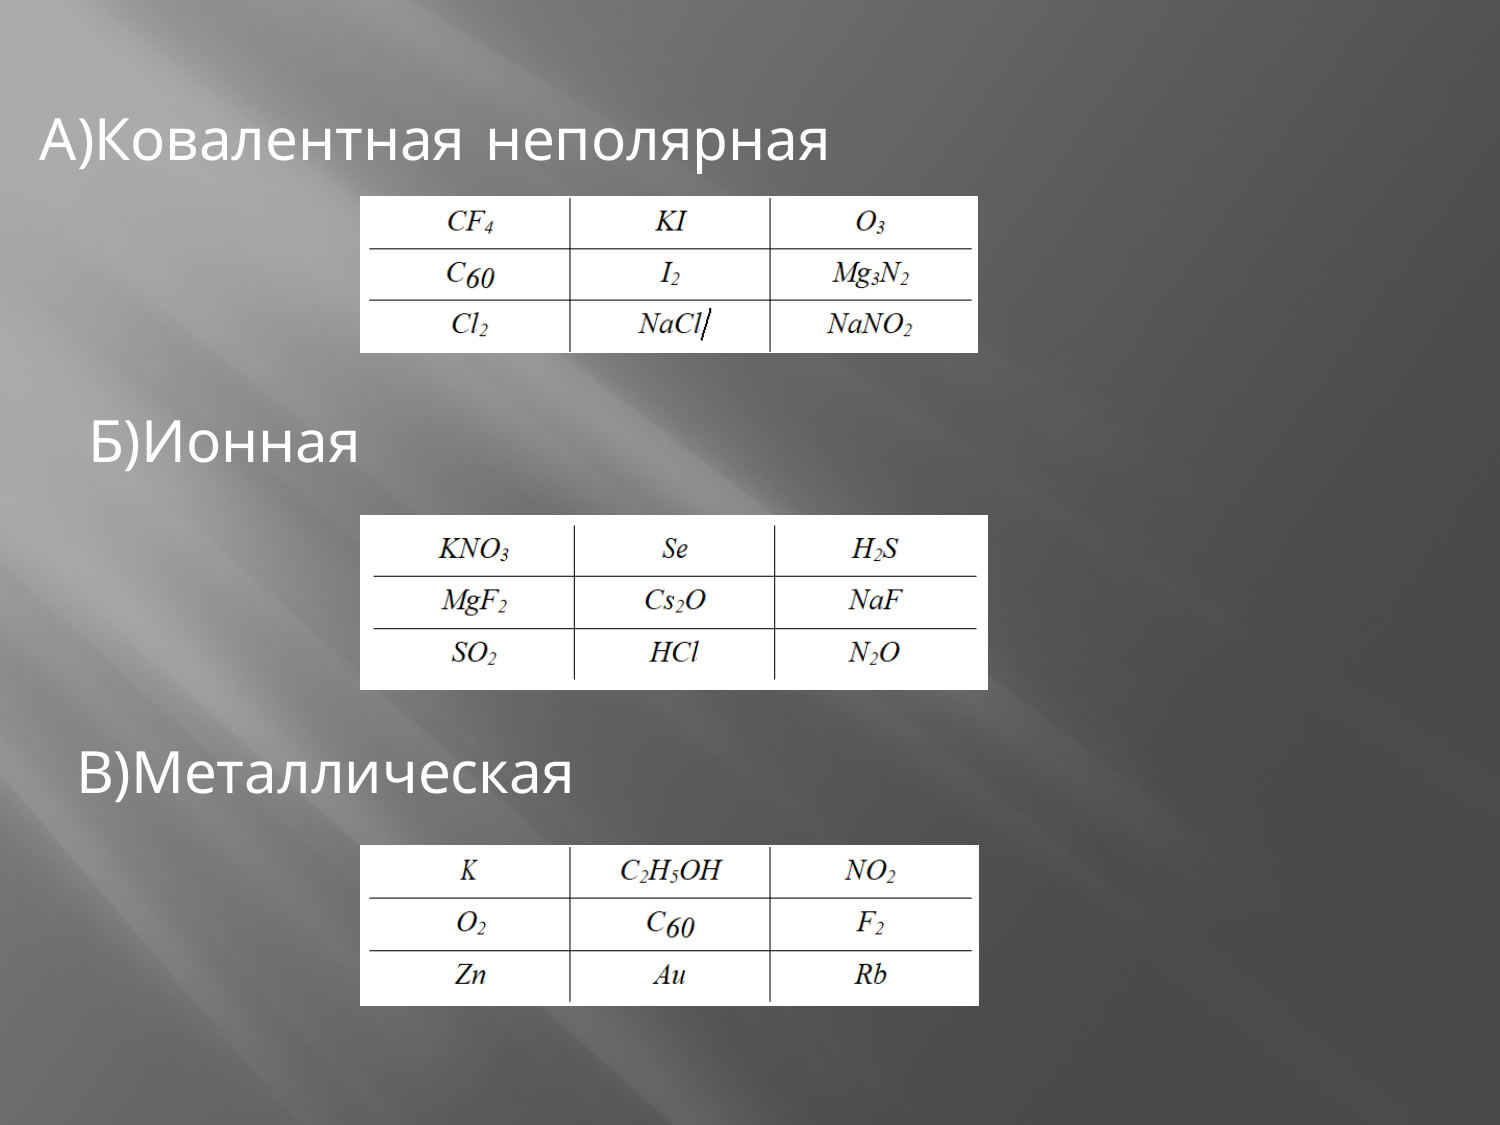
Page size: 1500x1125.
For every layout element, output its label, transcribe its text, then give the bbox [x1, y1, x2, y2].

picture [359, 195, 979, 353]
text_box Б)Ионная [73, 397, 376, 482]
picture [359, 514, 988, 690]
picture [359, 845, 980, 1006]
text_box В)Металлическая [61, 727, 590, 813]
text_box А)Ковалентная неполярная [25, 78, 846, 183]
